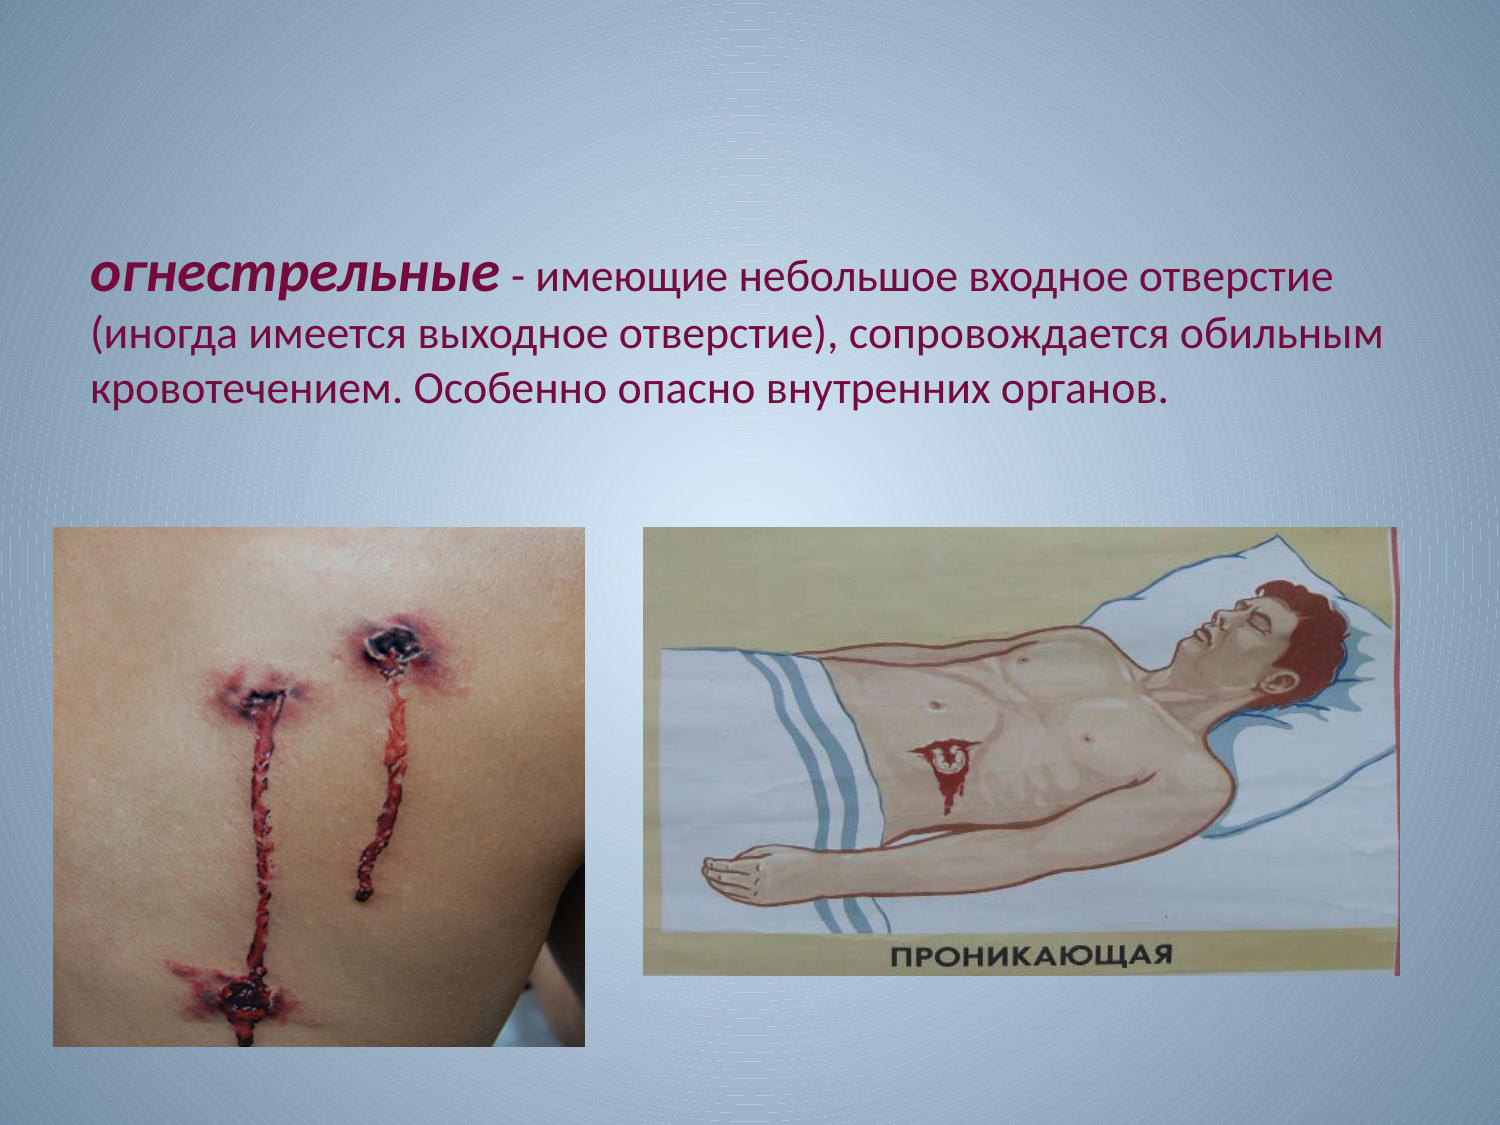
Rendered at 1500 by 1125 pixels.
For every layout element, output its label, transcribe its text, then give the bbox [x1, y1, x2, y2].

picture [643, 526, 1400, 977]
title огнестрельные - имеющие небольшое входное отверстие (иногда имеется выходное отверстие), сопровождается обильным кровотечением. Особенно опасно внутренних органов. [75, 125, 1425, 598]
picture [52, 526, 585, 1048]
